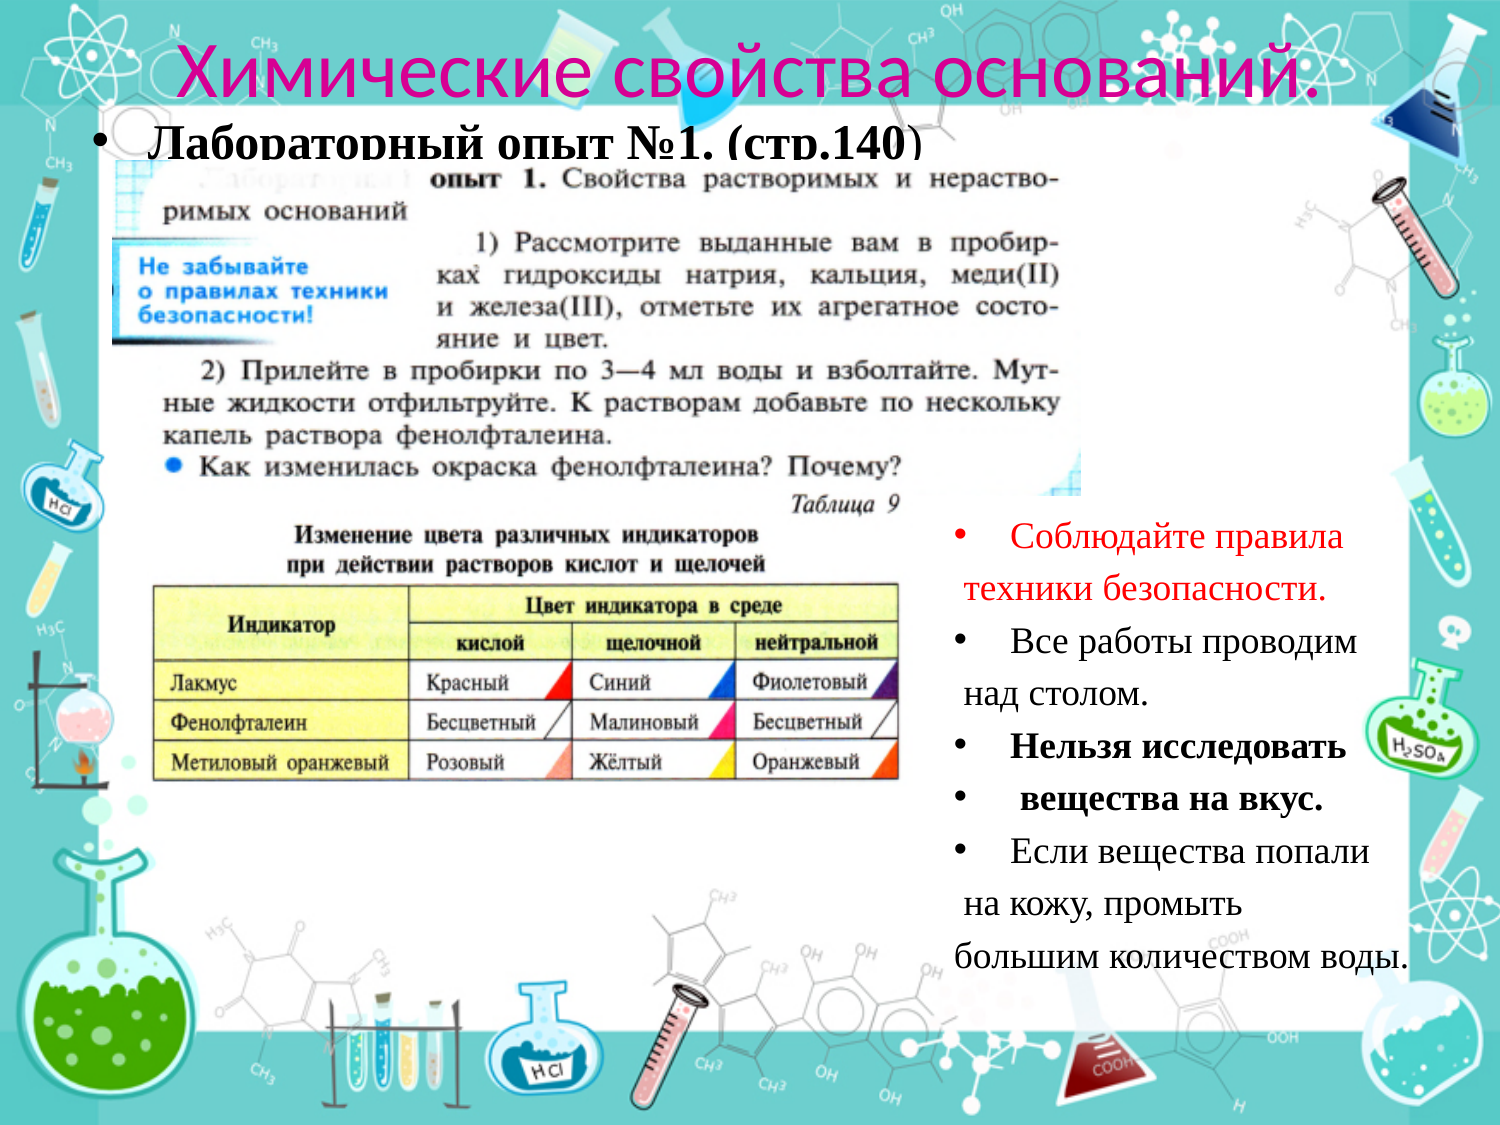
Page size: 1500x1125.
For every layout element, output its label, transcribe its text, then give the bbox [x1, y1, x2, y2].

list Лабораторный опыт №1. (стр.140) [76, 101, 1366, 845]
picture [0, 0, 938, 1125]
text_box Соблюдайте правила техники безопасности. Все работы проводим над столом. Нельзя исследовать вещества на вкус. Если вещества попали на кожу, промыть большим количеством воды. [938, 503, 1500, 1125]
picture [1366, 0, 1500, 503]
picture [111, 160, 1081, 788]
picture [43, 487, 76, 521]
title Химические свойства оснований. [100, 0, 1402, 160]
